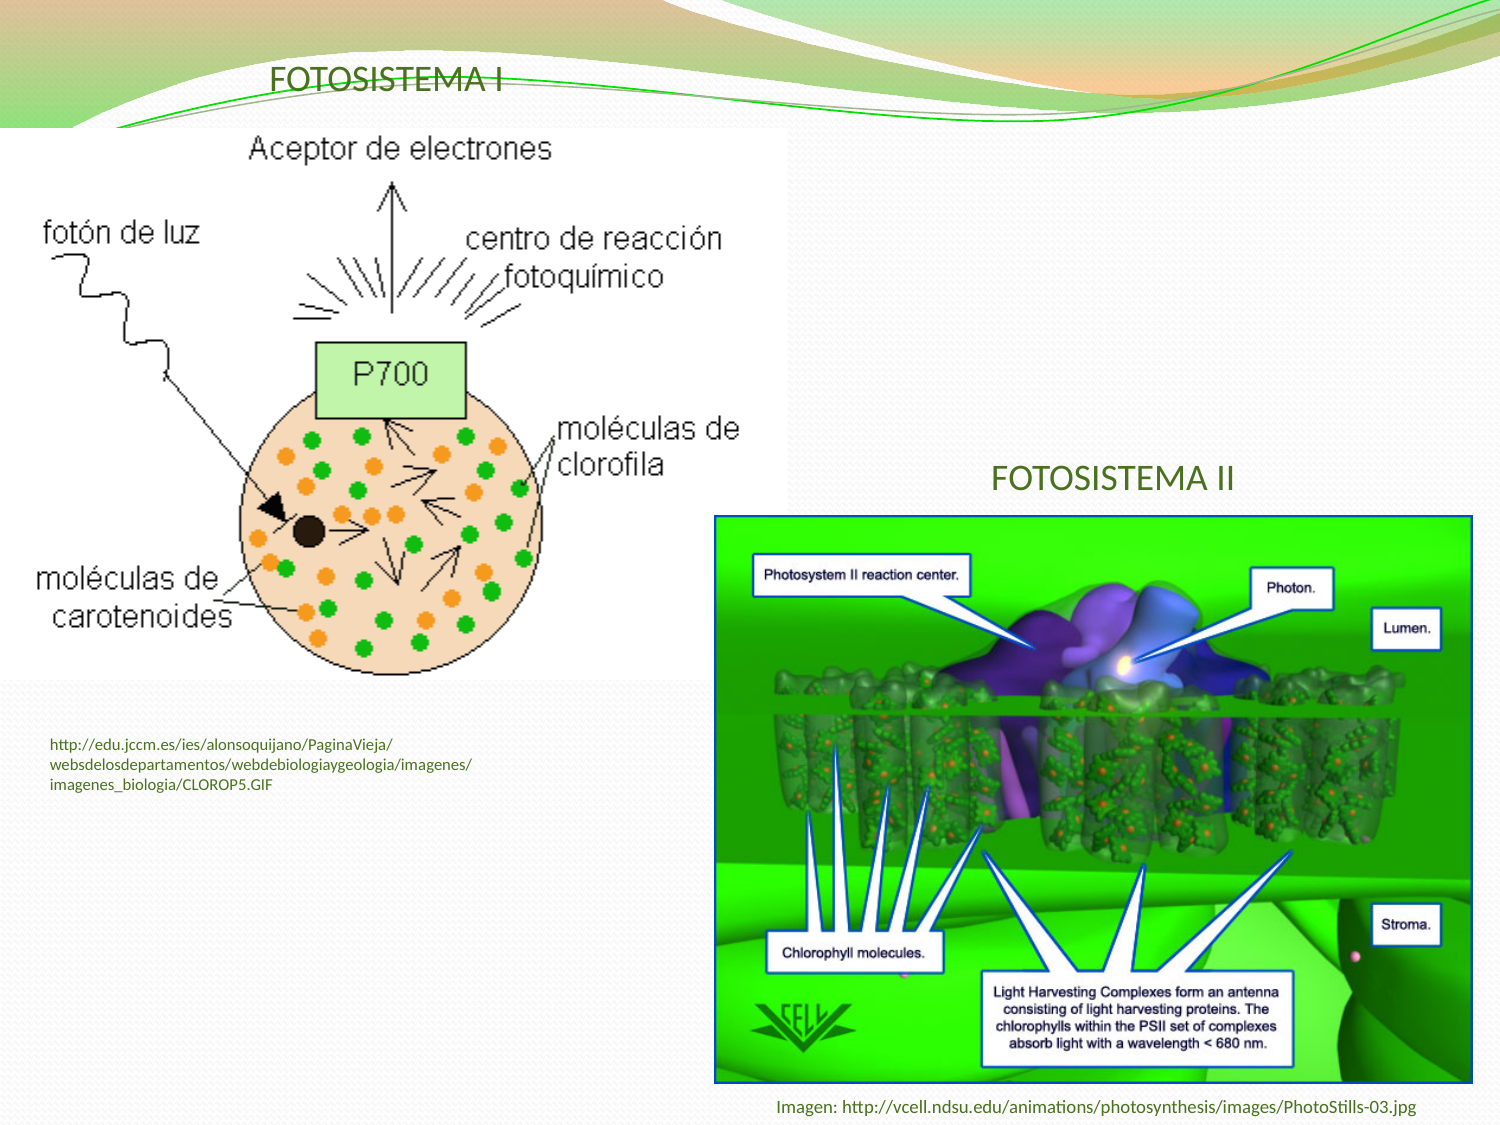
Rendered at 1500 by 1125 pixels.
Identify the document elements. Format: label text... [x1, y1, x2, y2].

text_box FOTOSISTEMA I [46, 46, 727, 107]
text_box http://edu.jccm.es/ies/alonsoquijano/PaginaVieja/websdelosdepartamentos/webdebiologiaygeologia/imagenes/imagenes_biologia/CLOROP5.GIF [35, 726, 516, 802]
text_box FOTOSISTEMA II [832, 445, 1395, 505]
picture [0, 128, 1473, 1085]
text_box Imagen: http://vcell.ndsu.edu/animations/photosynthesis/images/PhotoStills-03.jpg [761, 1097, 1442, 1125]
